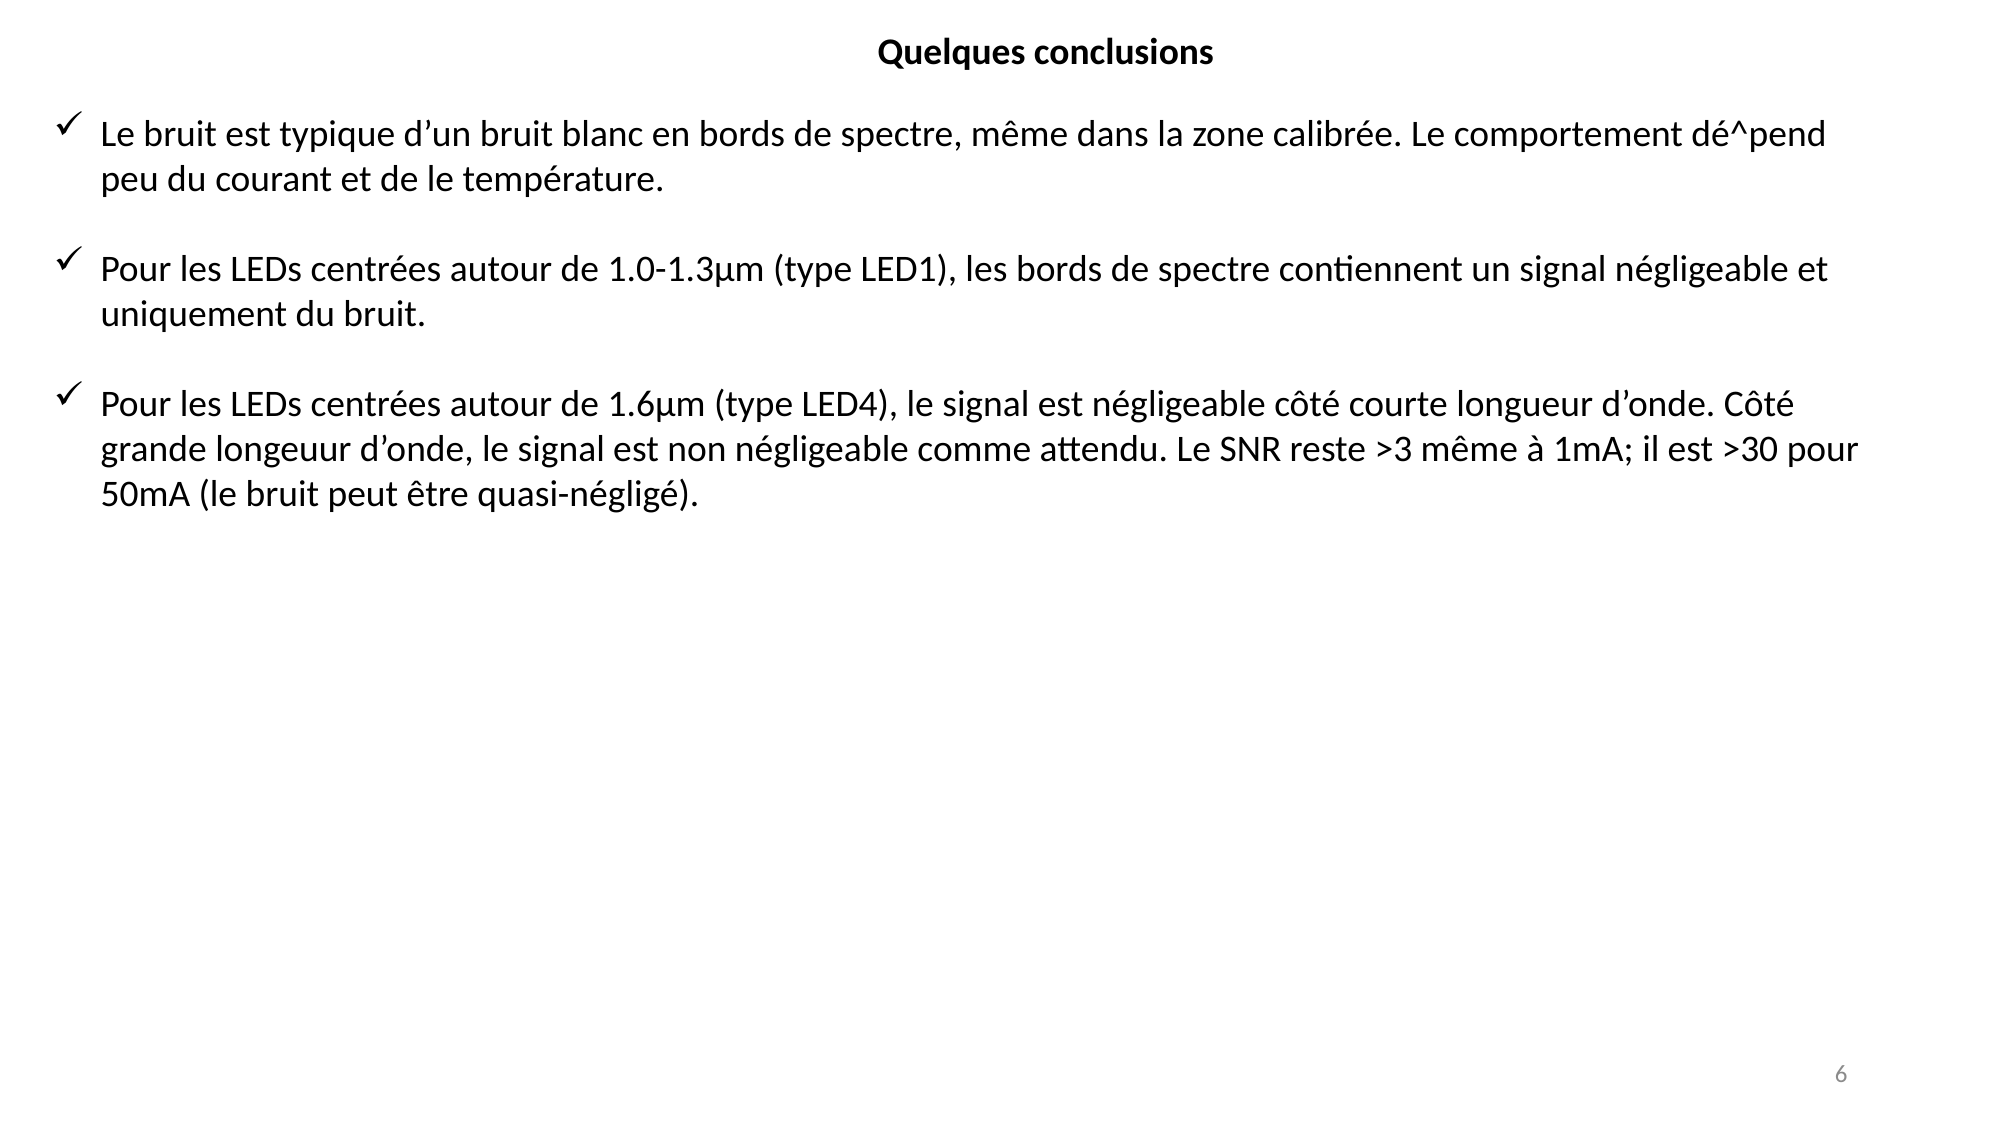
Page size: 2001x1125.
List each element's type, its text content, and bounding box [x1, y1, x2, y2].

text_box Quelques conclusions [262, 19, 1830, 80]
text_box Le bruit est typique d’un bruit blanc en bords de spectre, même dans la zone calibrée. Le comportement dé^pend peu du courant et de le température. Pour les LEDs centrées autour de 1.0-1.3µm (type LED1), les bords de spectre contiennent un signal négligeable et uniquement du bruit. Pour les LEDs centrées autour de 1.6µm (type LED4), le signal est négligeable côté courte longueur d’onde. Côté grande longeuur d’onde, le signal est non négligeable comme attendu. Le SNR reste >3 même à 1mA; il est >30 pour 50mA (le bruit peut être quasi-négligé). [38, 101, 1891, 522]
slide_number 6 [1412, 1042, 1863, 1103]
